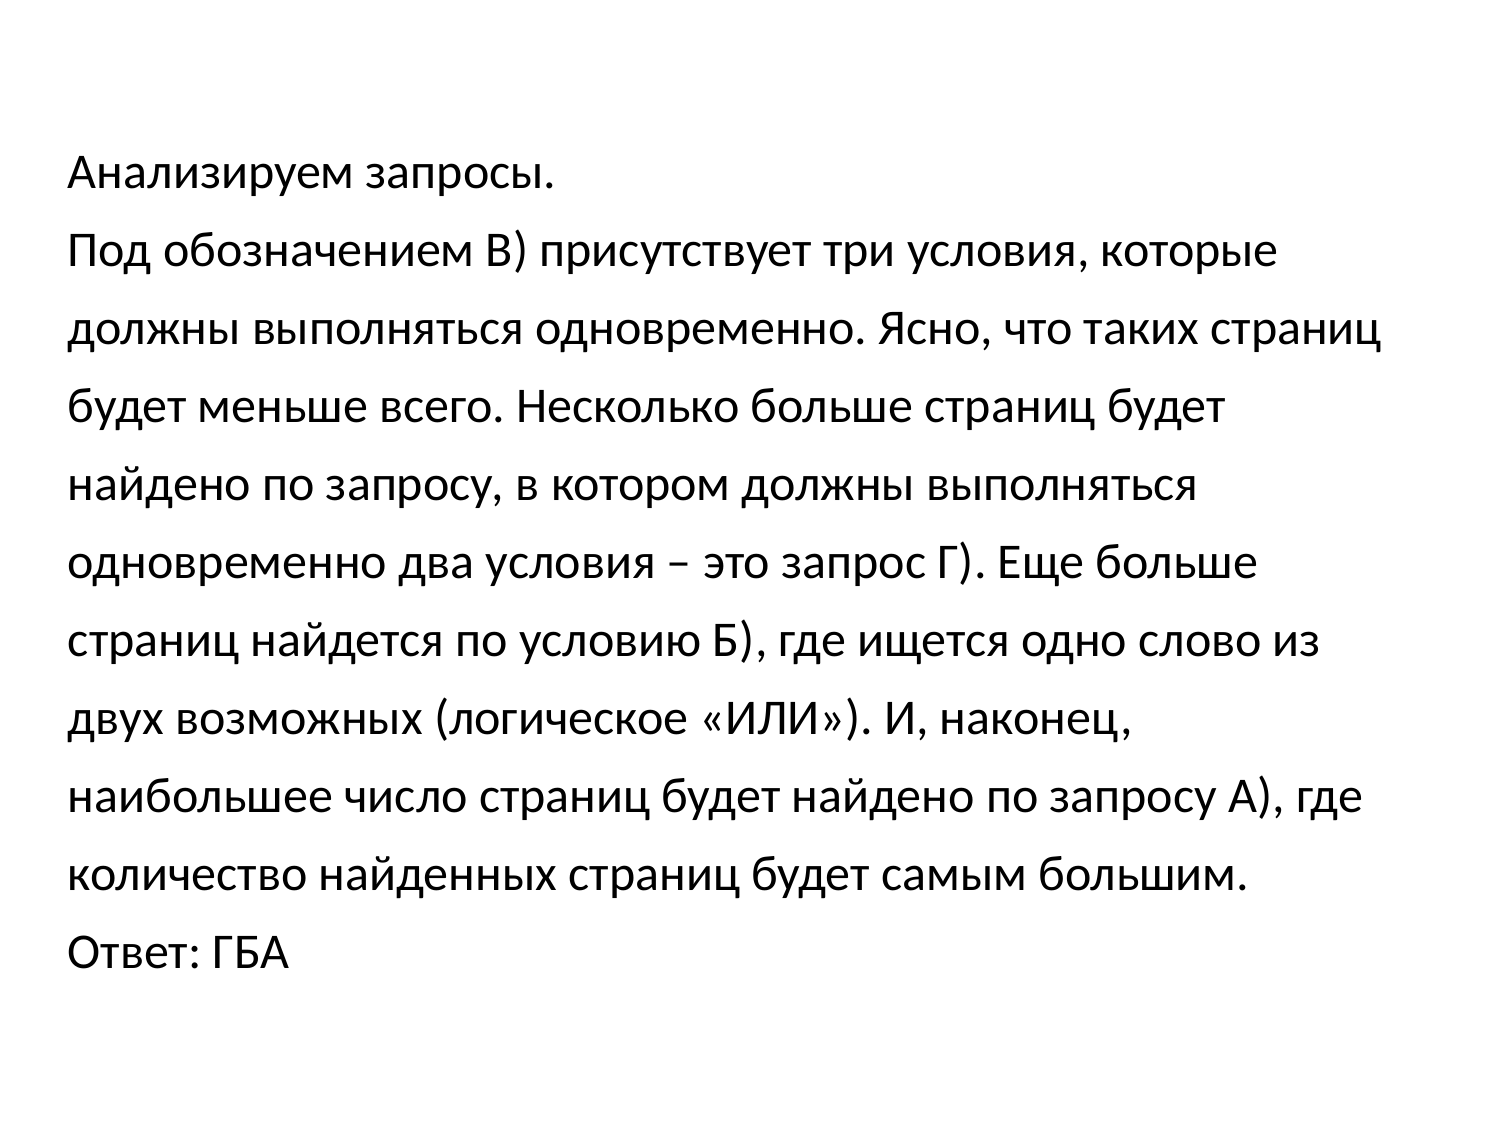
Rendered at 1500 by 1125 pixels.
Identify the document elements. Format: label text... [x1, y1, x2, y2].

text_box Анализируем запросы. Под обозначением В) присутствует три условия, которые должны выполняться одновременно. Ясно, что таких страниц будет меньше всего. Несколько больше страниц будет найдено по запросу, в котором должны выполняться одновременно два условия – это запрос Г). Еще больше страниц найдется по условию Б), где ищется одно слово из двух возможных (логическое «ИЛИ»). И, наконец, наибольшее число страниц будет найдено по запросу А), где количество найденных страниц будет самым большим. Ответ: ГБА [53, 113, 1400, 986]
